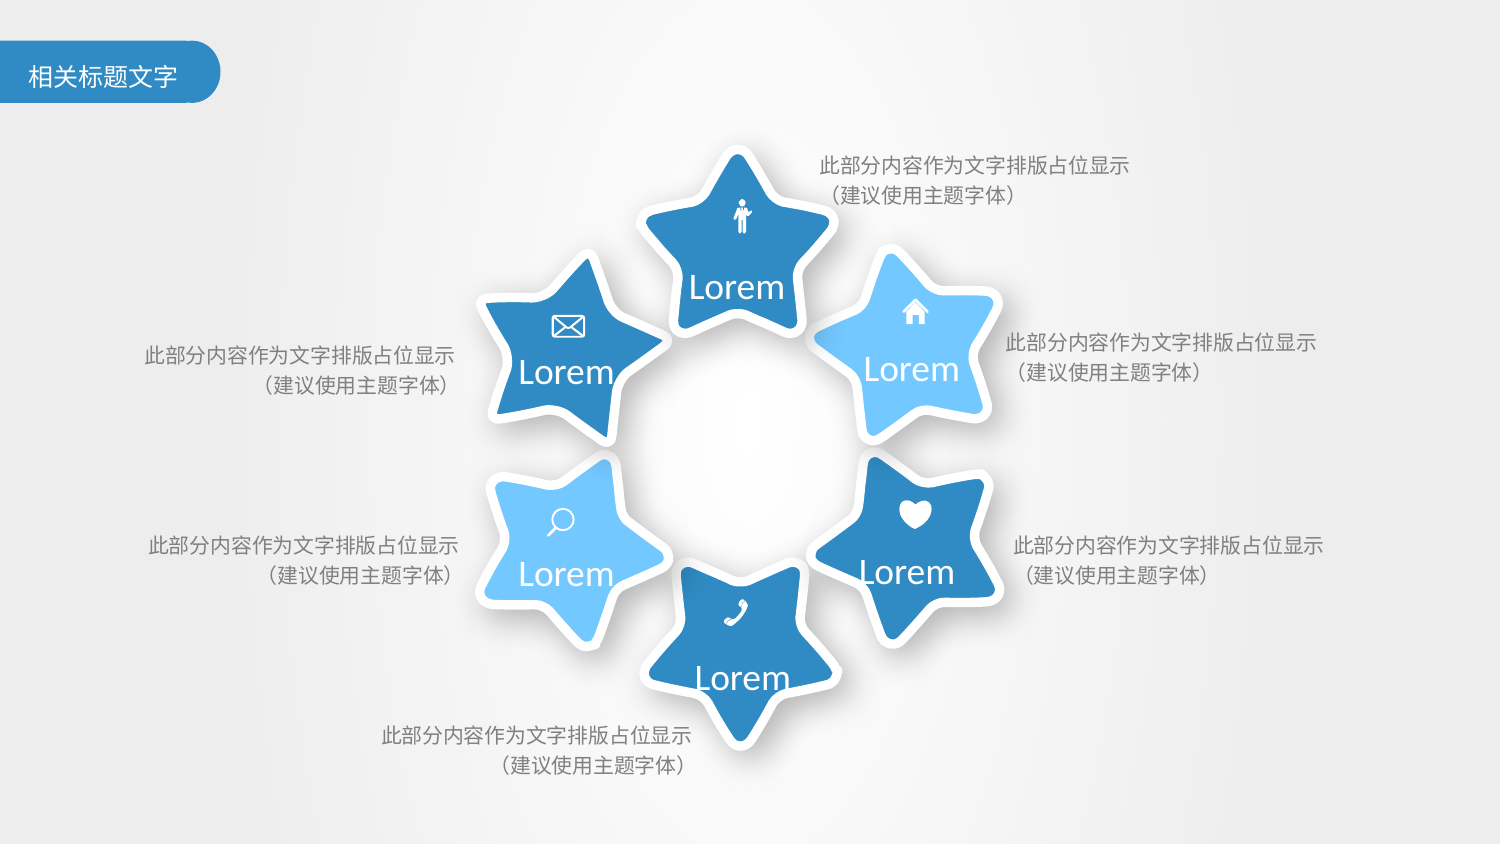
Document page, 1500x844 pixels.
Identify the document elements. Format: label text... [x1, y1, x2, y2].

text_box 此部分内容作为文字排版占位显示 （建议使用主题字体） [808, 142, 1245, 213]
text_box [640, 149, 835, 334]
picture [0, 0, 1500, 844]
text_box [478, 251, 670, 445]
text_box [810, 451, 1001, 645]
text_box 此部分内容作为文字排版占位显示 （建议使用主题字体） [35, 332, 471, 403]
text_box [478, 454, 670, 647]
text_box 此部分内容作为文字排版占位显示 （建议使用主题字体） [272, 712, 708, 783]
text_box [808, 248, 1000, 442]
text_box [643, 561, 839, 747]
text_box 此部分内容作为文字排版占位显示 （建议使用主题字体） [39, 522, 473, 593]
text_box 此部分内容作为文字排版占位显示 （建议使用主题字体） [1004, 319, 1431, 390]
text_box 此部分内容作为文字排版占位显示 （建议使用主题字体） [1005, 522, 1438, 593]
